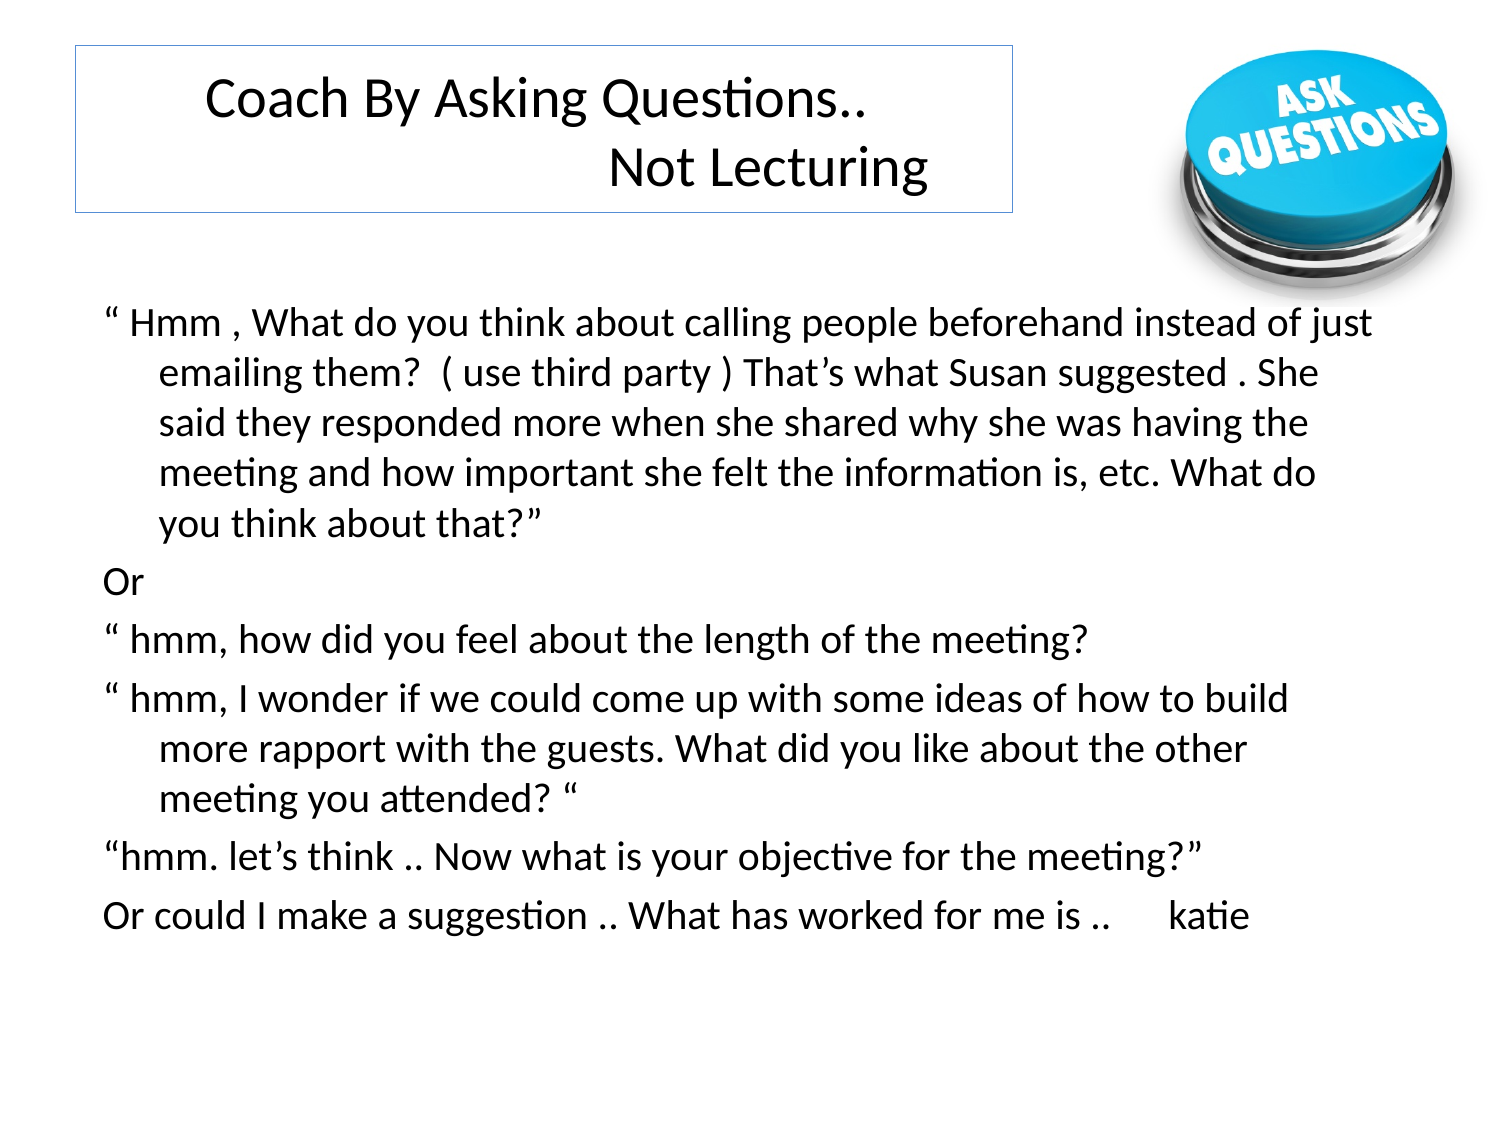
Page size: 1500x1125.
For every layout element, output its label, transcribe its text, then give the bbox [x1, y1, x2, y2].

title Coach By Asking Questions.. Not Lecturing [75, 45, 1013, 213]
list “ Hmm , What do you think about calling people beforehand instead of just emailing them? ( use third party ) That’s what Susan suggested . She said they responded more when she shared why she was having the meeting and how important she felt the information is, etc. What do you think about that?” Or “ hmm, how did you feel about the length of the meeting? “ hmm, I wonder if we could come up with some ideas of how to build more rapport with the guests. What did you like about the other meeting you attended? “ “hmm. let’s think .. Now what is your objective for the meeting?” Or could I make a suggestion .. What has worked for me is .. katie [87, 287, 1400, 1125]
picture [1137, 0, 1500, 308]
